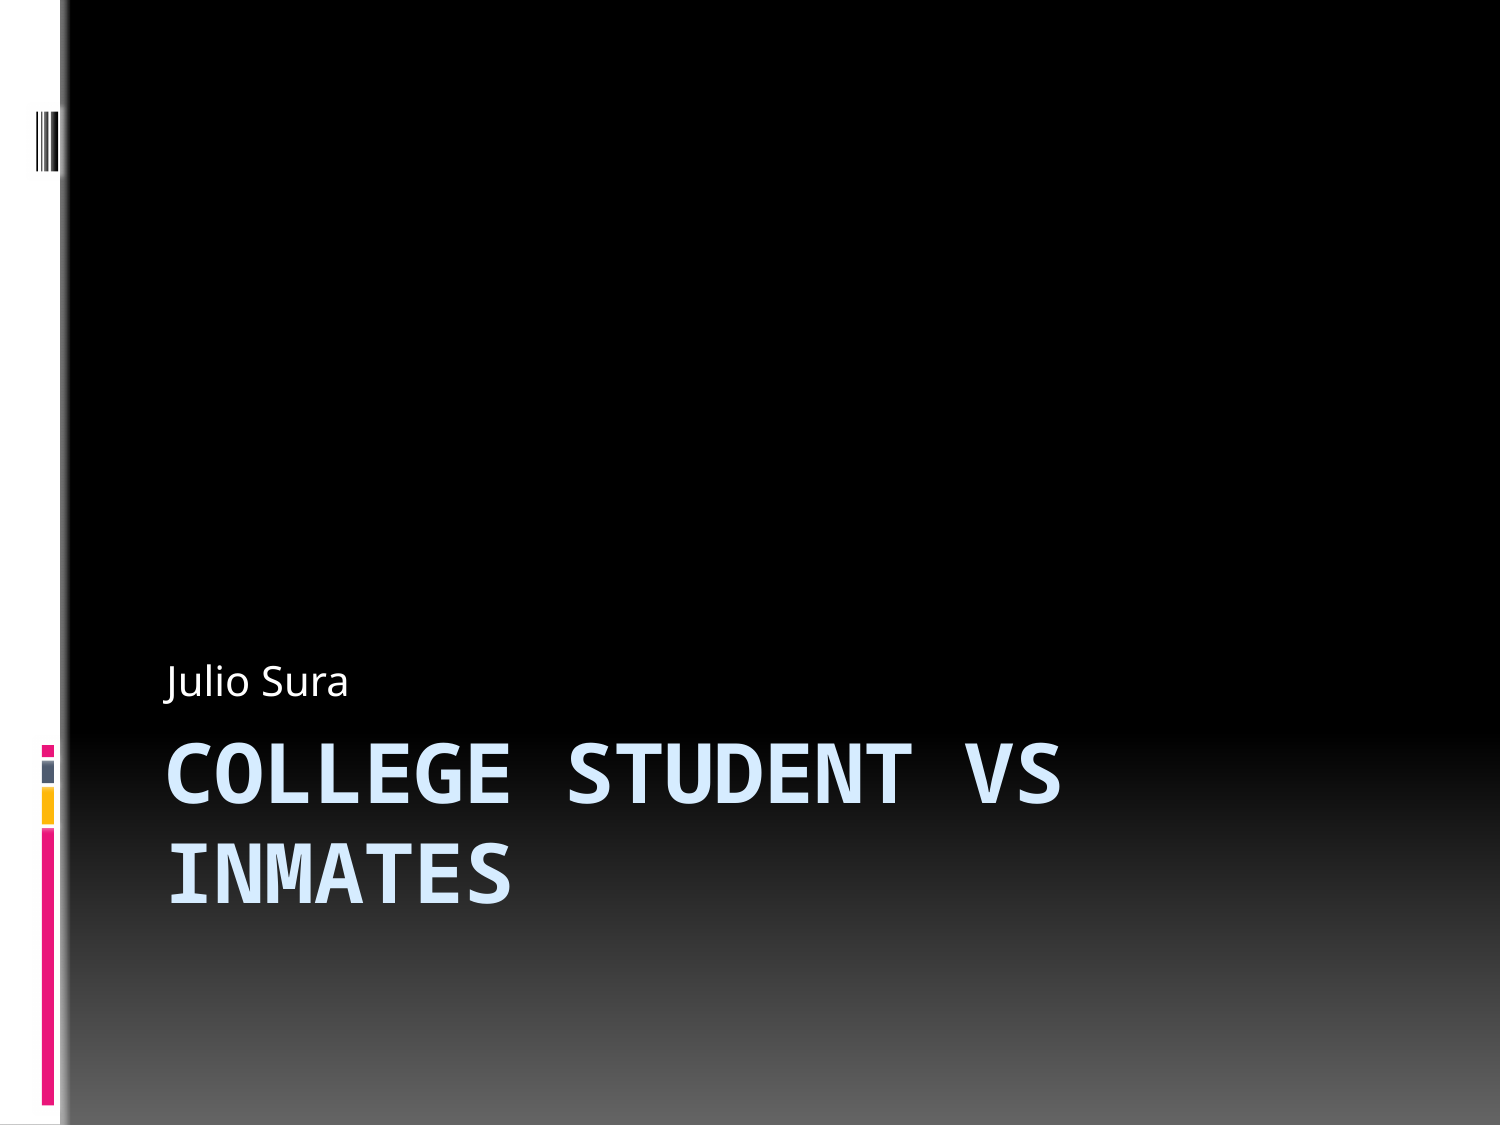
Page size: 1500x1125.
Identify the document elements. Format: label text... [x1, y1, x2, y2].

title College student vs Inmates [150, 713, 1425, 1037]
subtitle Julio Sura [150, 464, 1425, 713]
